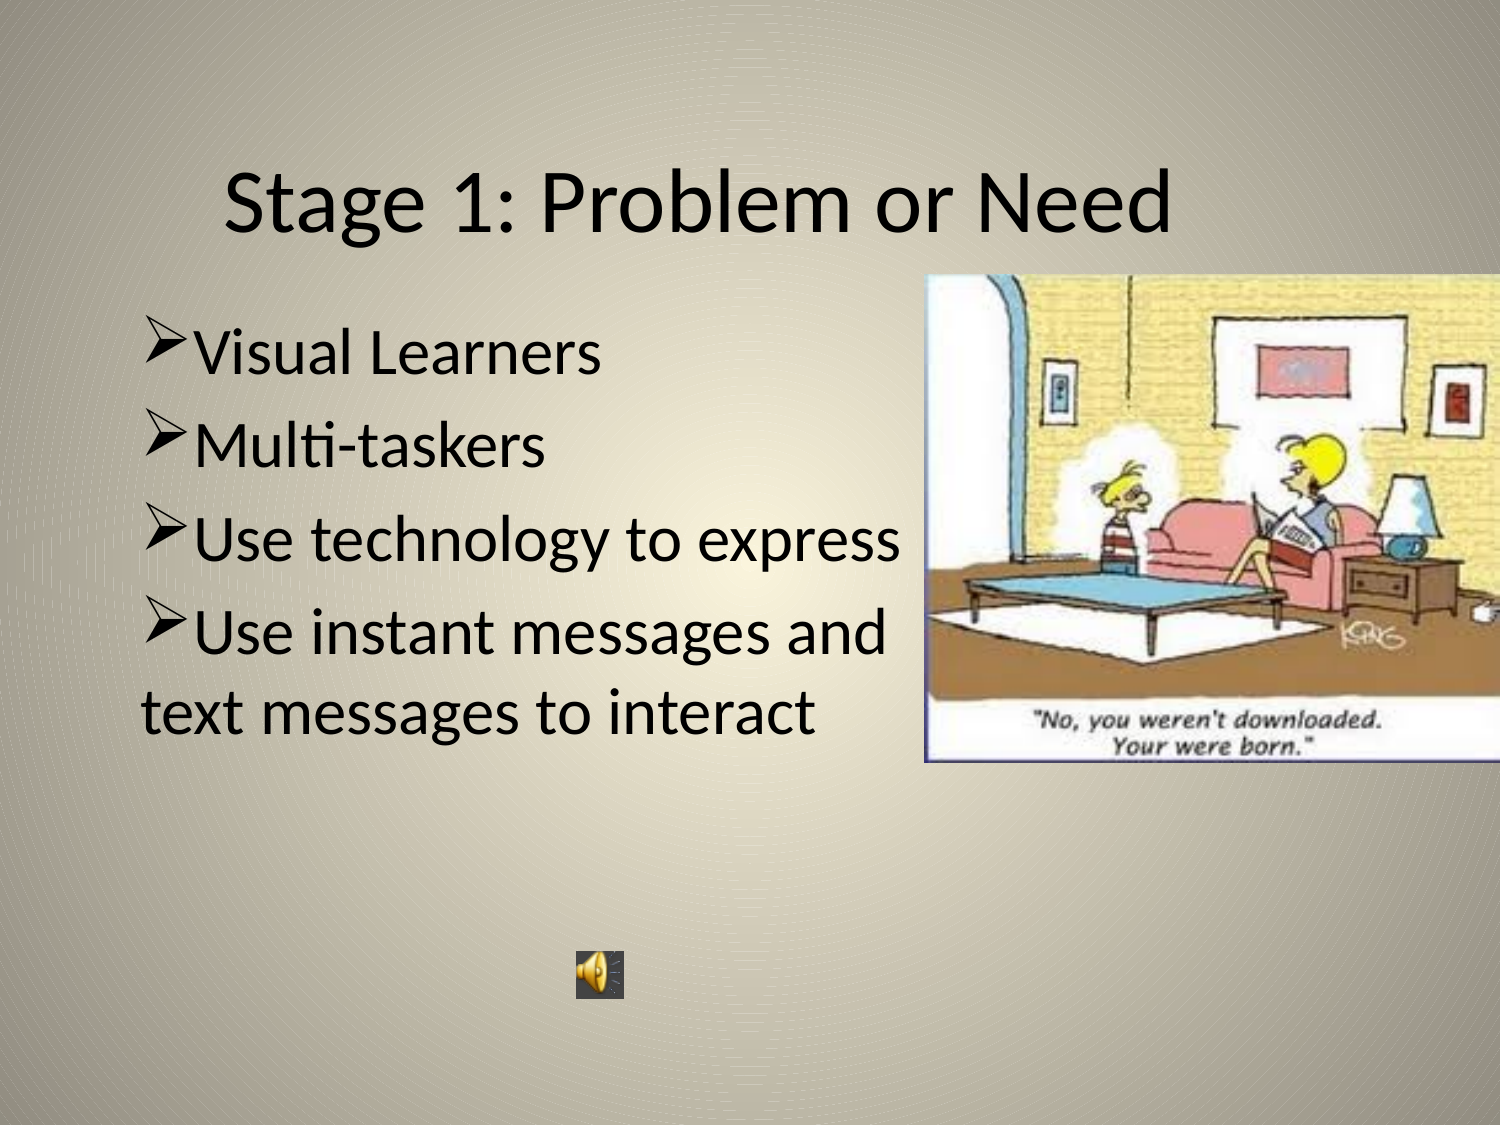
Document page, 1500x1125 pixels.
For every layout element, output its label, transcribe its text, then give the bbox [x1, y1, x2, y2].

subtitle Visual Learners Multi-taskers Use technology to express Use instant messages and text messages to interact [125, 299, 950, 775]
picture [924, 274, 1500, 763]
title Stage 1: Problem or Need [62, 75, 1338, 317]
picture [574, 949, 626, 1001]
